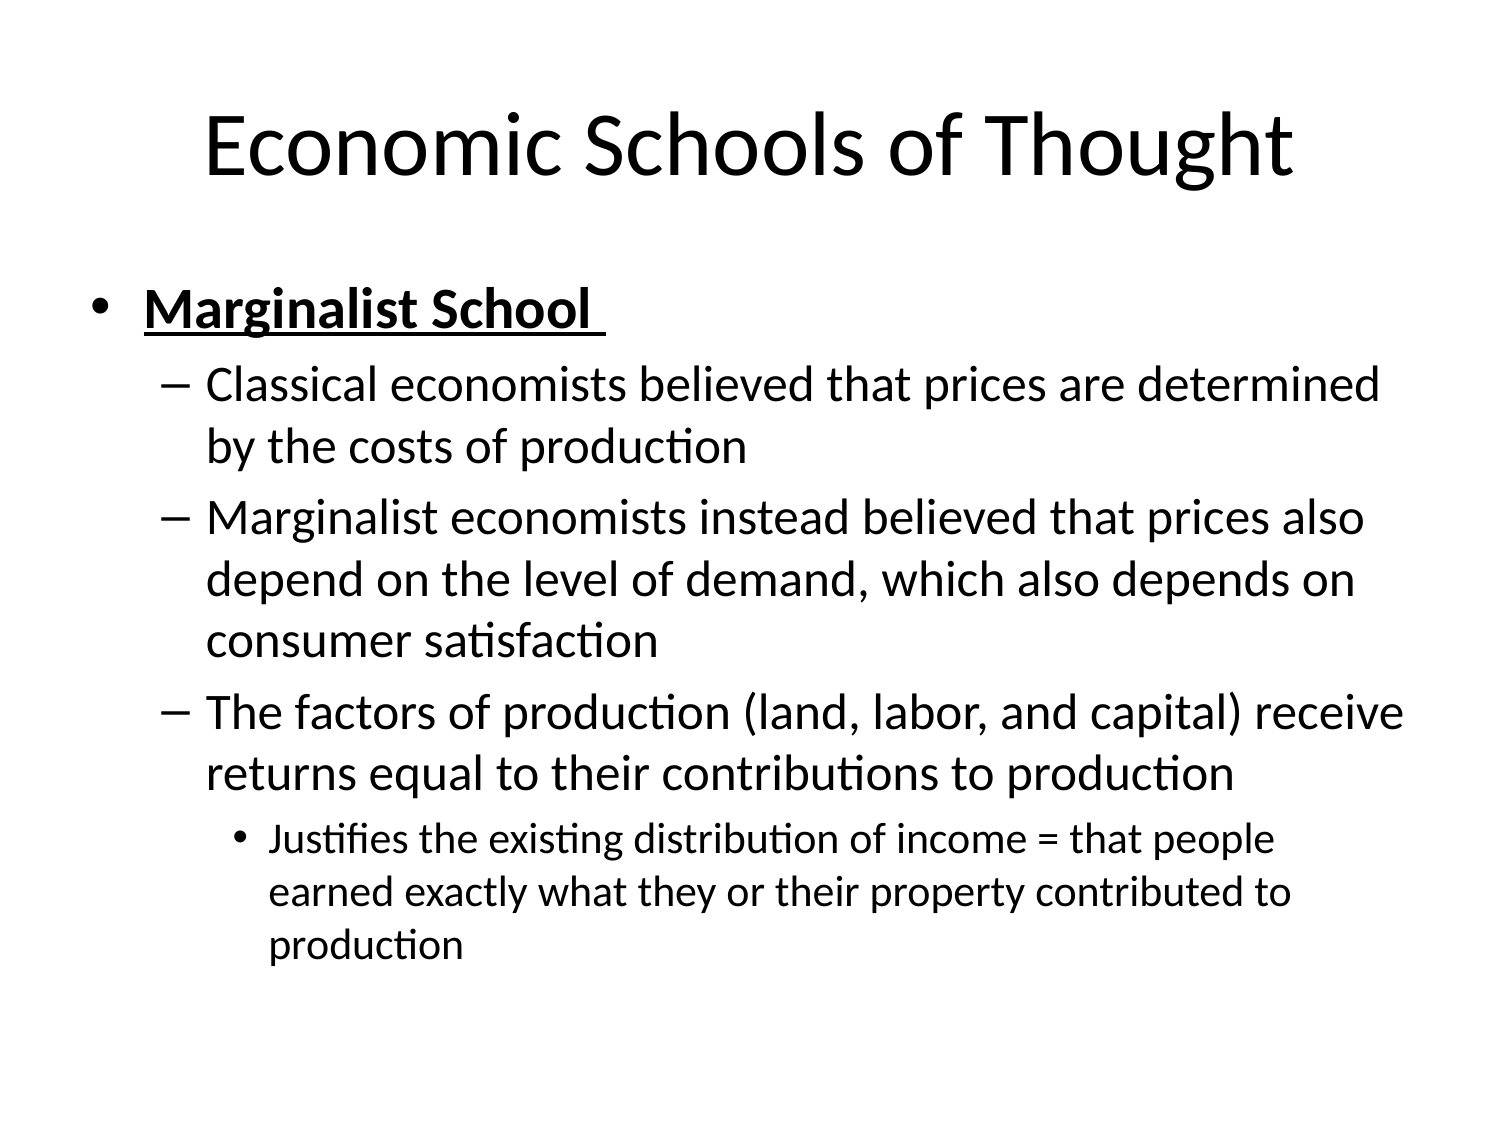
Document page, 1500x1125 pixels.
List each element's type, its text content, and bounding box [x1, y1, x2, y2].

list Marginalist School Classical economists believed that prices are determined by the costs of production Marginalist economists instead believed that prices also depend on the level of demand, which also depends on consumer satisfaction The factors of production (land, labor, and capital) receive returns equal to their contributions to production Justifies the existing distribution of income = that people earned exactly what they or their property contributed to production [75, 262, 1425, 1005]
title Economic Schools of Thought [75, 45, 1425, 233]
